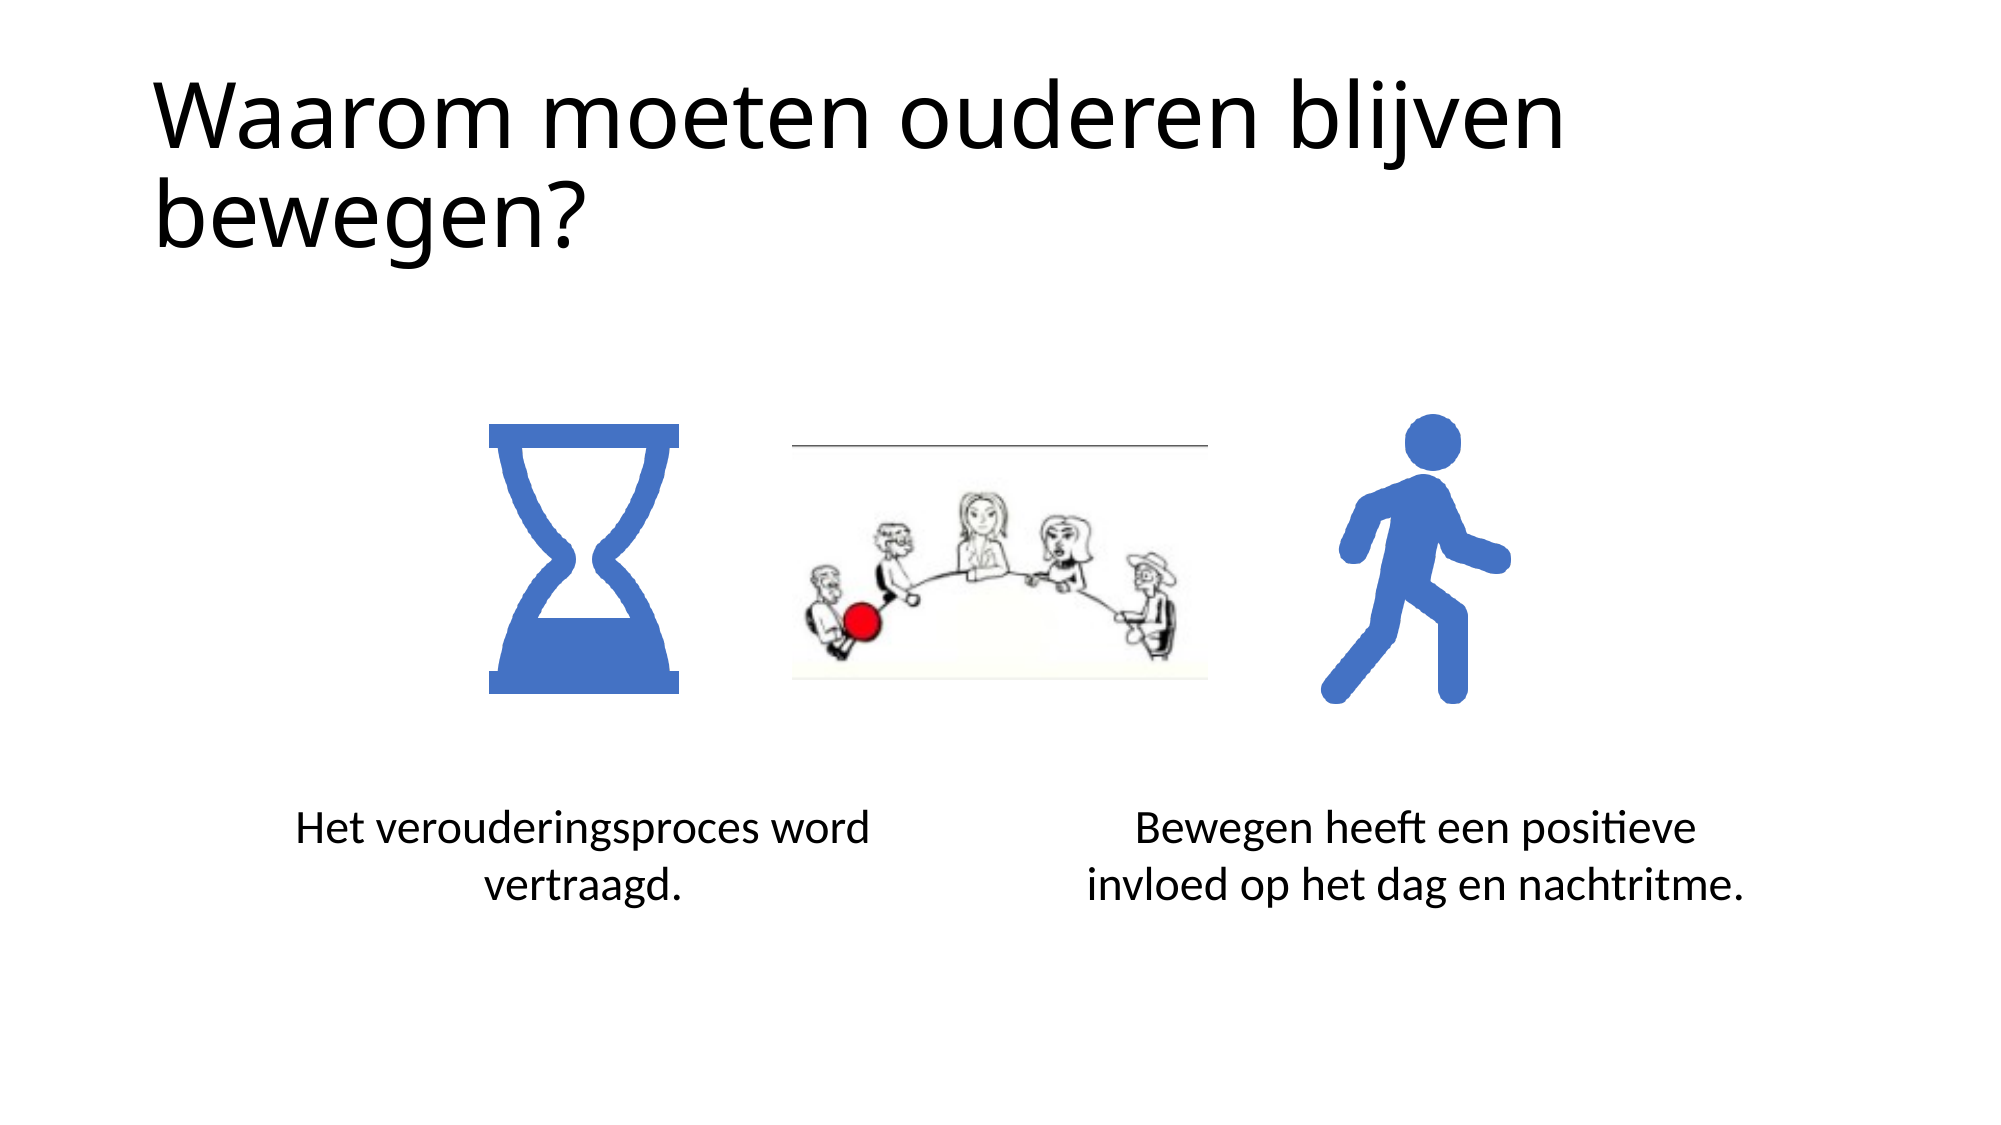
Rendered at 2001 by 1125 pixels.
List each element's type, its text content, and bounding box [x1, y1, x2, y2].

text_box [791, 444, 1209, 681]
title Waarom moeten ouderen blijven bewegen? [137, 59, 1863, 278]
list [137, 299, 1863, 1014]
